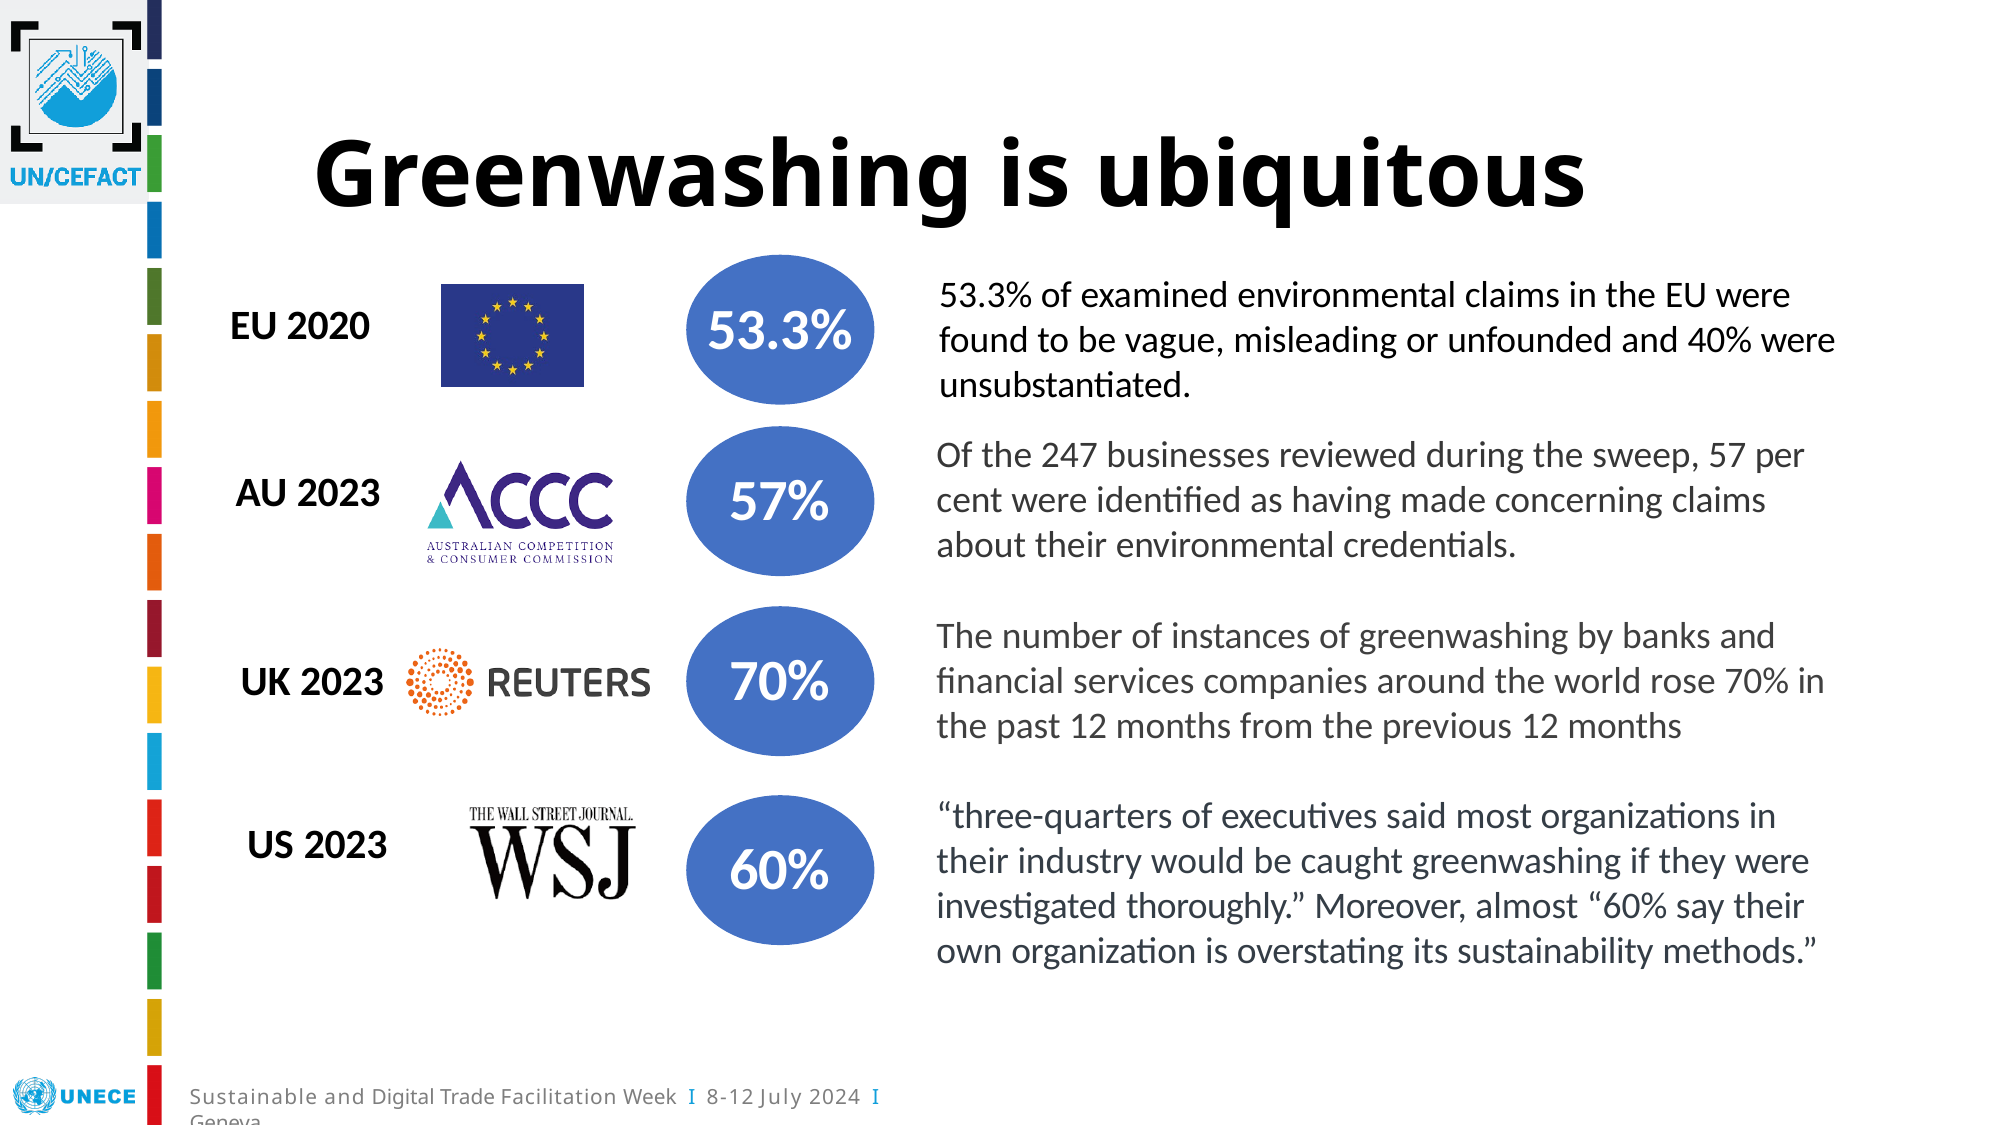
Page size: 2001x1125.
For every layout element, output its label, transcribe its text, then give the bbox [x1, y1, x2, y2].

text_box [686, 606, 875, 757]
text_box [686, 426, 875, 577]
text_box 57% [727, 460, 834, 533]
text_box “three-quarters of executives said most organizations in their industry would be caught greenwashing if they were investigated thoroughly.” Moreover, almost “60% say their own organization is overstating its sustainability methods.” [934, 788, 1831, 971]
text_box 70% [727, 640, 834, 713]
text_box 53.3% [705, 288, 856, 361]
text_box 53.3% of examined environmental claims in the EU were found to be vague, misleading or unfounded and 40% were unsubstantiated. [937, 268, 1843, 406]
text_box Sustainable and Digital Trade Facilitation Week I 8-12 July 2024 I Geneva [187, 1083, 895, 1125]
picture [441, 284, 584, 387]
text_box [686, 254, 875, 405]
picture [468, 807, 636, 900]
text_box US 2023 [245, 815, 391, 868]
text_box UK 2023 [238, 651, 388, 704]
picture [406, 648, 650, 716]
text_box EU 2020 [228, 295, 374, 349]
picture [427, 460, 613, 563]
text_box The number of instances of greenwashing by banks and financial services companies around the world rose 70% in the past 12 months from the previous 12 months [934, 609, 1829, 747]
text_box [0, 0, 163, 1125]
text_box AU 2023 [233, 462, 384, 515]
title Greenwashing is ubiquitous [163, 73, 1863, 264]
text_box Of the 247 businesses reviewed during the sweep, 57 per cent were identified as having made concerning claims about their environmental credentials. [934, 427, 1812, 565]
text_box [686, 795, 875, 946]
text_box 60% [727, 829, 834, 902]
